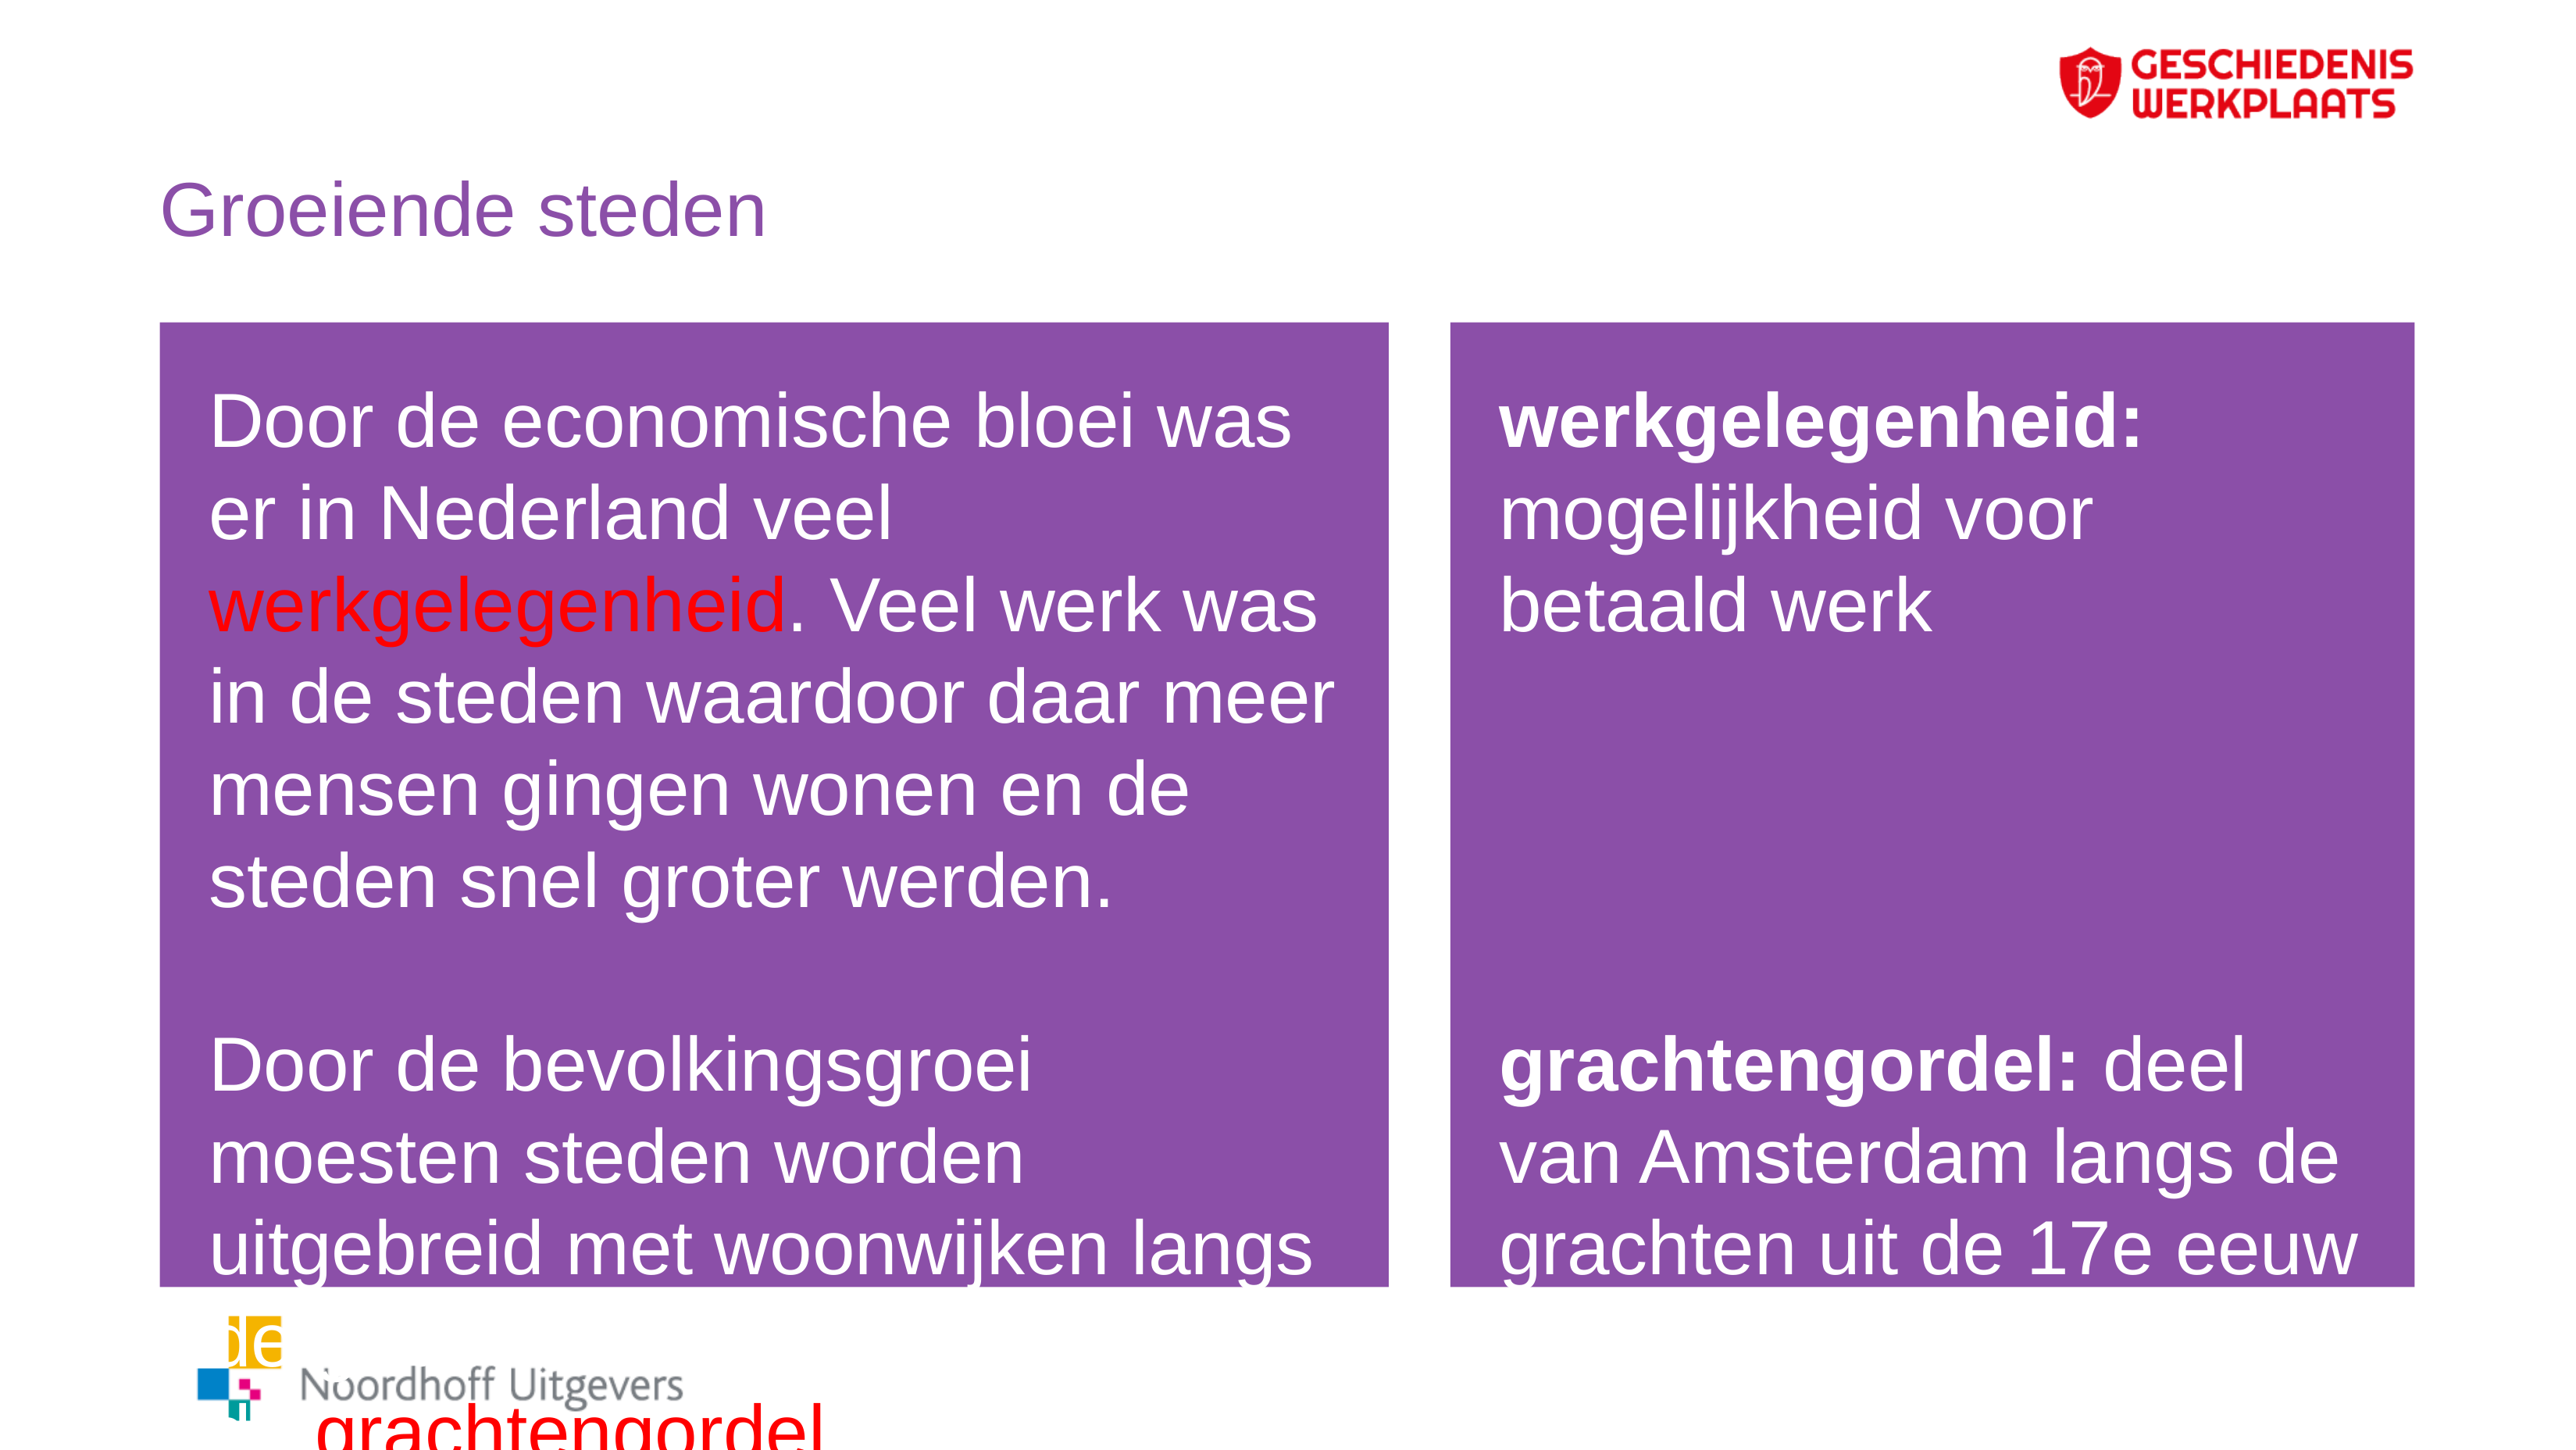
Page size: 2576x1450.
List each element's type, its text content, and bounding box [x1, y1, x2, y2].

list werkgelegenheid: mogelijkheid voor betaald werk grachtengordel: deel van Amsterdam langs de grachten uit de 17e eeuw [1450, 322, 2415, 1288]
picture [1610, 0, 2576, 161]
list Door de economische bloei was er in Nederland veel werkgelegenheid. Veel werk was in de steden waardoor daar meer mensen gingen wonen en de steden snel groter werden. Door de bevolkingsgroei moesten steden worden uitgebreid met woonwijken langs de grachten. Hierdoor ontstond de grachtengordel. Het meeste vervoer in de Republiek ging over water. [159, 322, 1389, 1288]
title Groeiende steden [159, 159, 2416, 266]
picture [159, 1288, 802, 1449]
